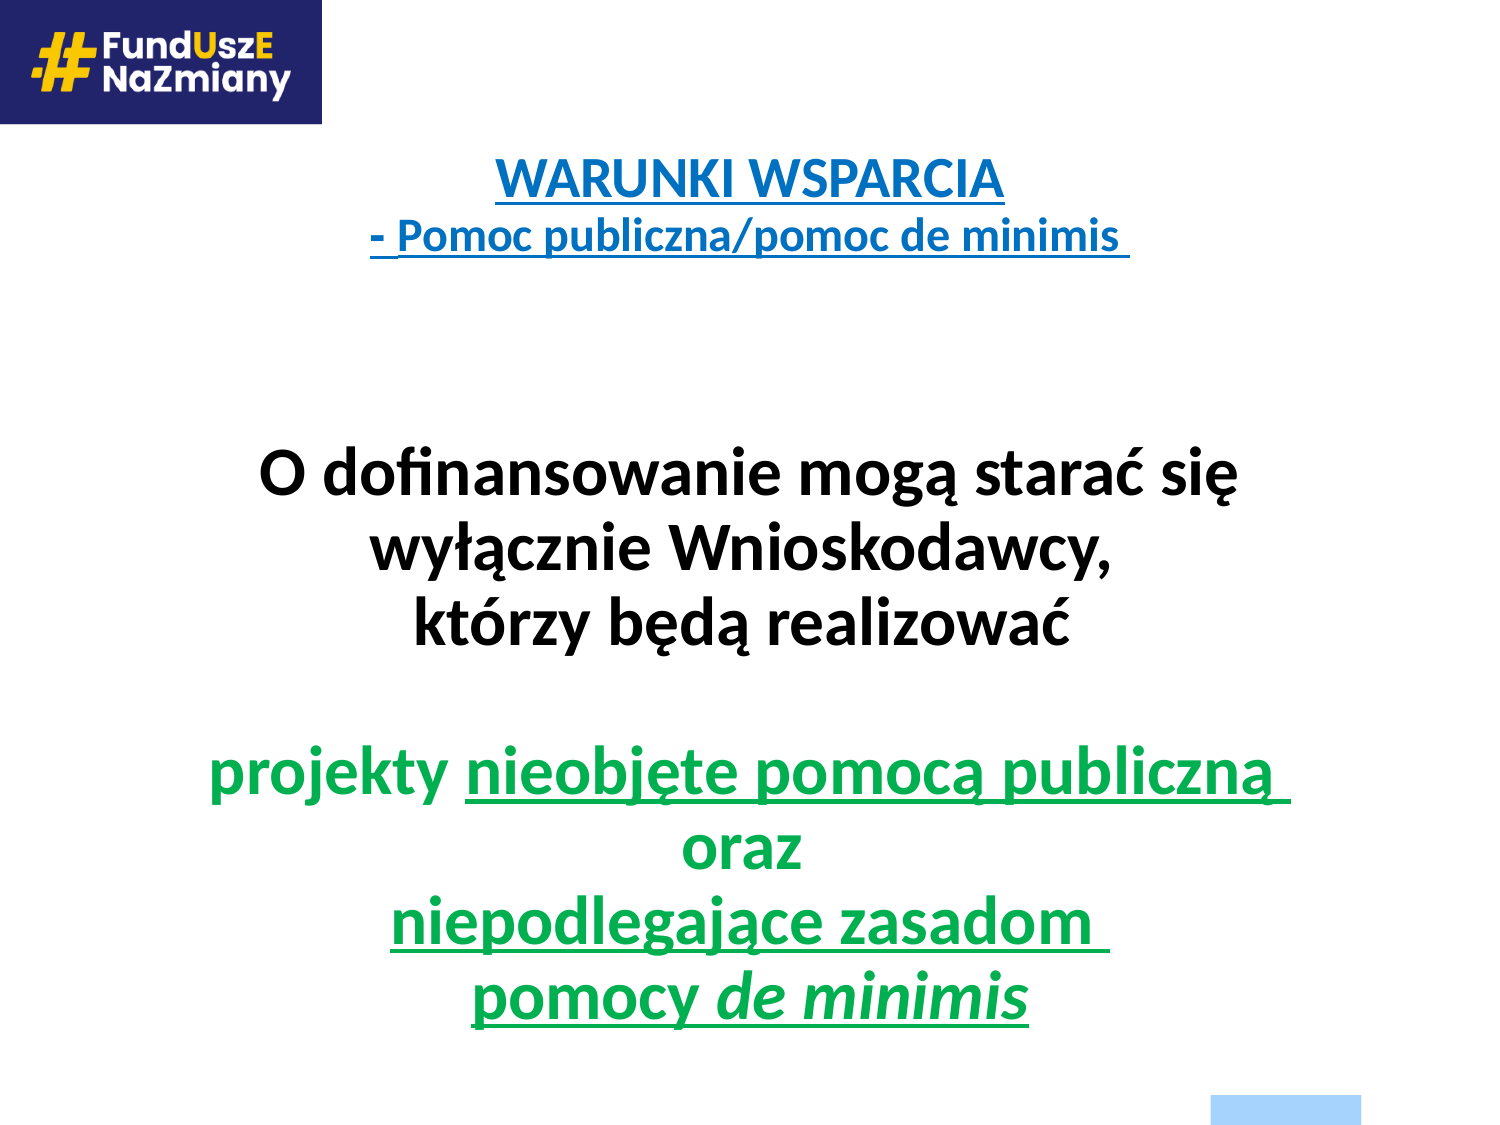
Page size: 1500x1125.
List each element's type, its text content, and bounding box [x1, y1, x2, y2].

title Warunki wsparcia - Pomoc publiczna/pomoc de minimis [103, 139, 1397, 319]
list O dofinansowanie mogą starać się wyłącznie Wnioskodawcy, którzy będą realizować projekty nieobjęte pomocą publiczną oraz niepodlegające zasadom pomocy de minimis [103, 337, 1397, 1048]
picture [0, 0, 1500, 1125]
